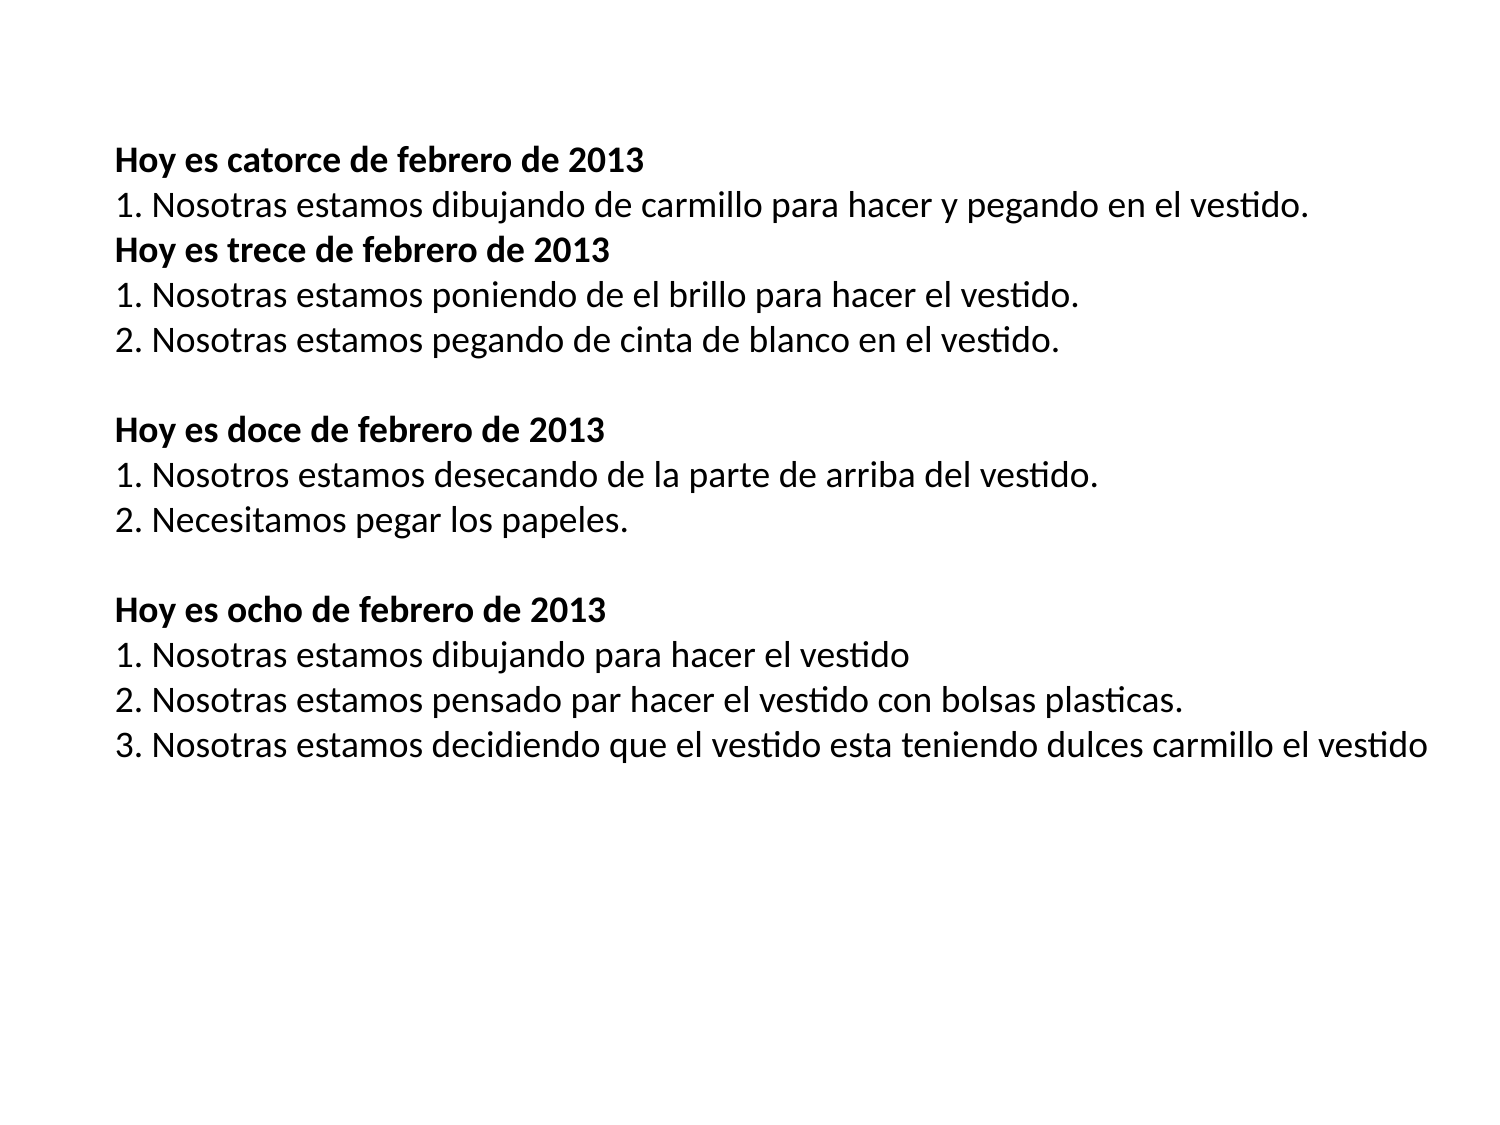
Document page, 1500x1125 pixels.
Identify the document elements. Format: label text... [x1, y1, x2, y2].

text_box Hoy es catorce de febrero de 2013 1. Nosotras estamos dibujando de carmillo para hacer y pegando en el vestido. Hoy es trece de febrero de 2013 1. Nosotras estamos poniendo de el brillo para hacer el vestido. 2. Nosotras estamos pegando de cinta de blanco en el vestido. Hoy es doce de febrero de 2013 1. Nosotros estamos desecando de la parte de arriba del vestido. 2. Necesitamos pegar los papeles. Hoy es ocho de febrero de 2013 1. Nosotras estamos dibujando para hacer el vestido 2. Nosotras estamos pensado par hacer el vestido con bolsas plasticas. 3. Nosotras estamos decidiendo que el vestido esta teniendo dulces carmillo el vestido [99, 37, 1500, 818]
